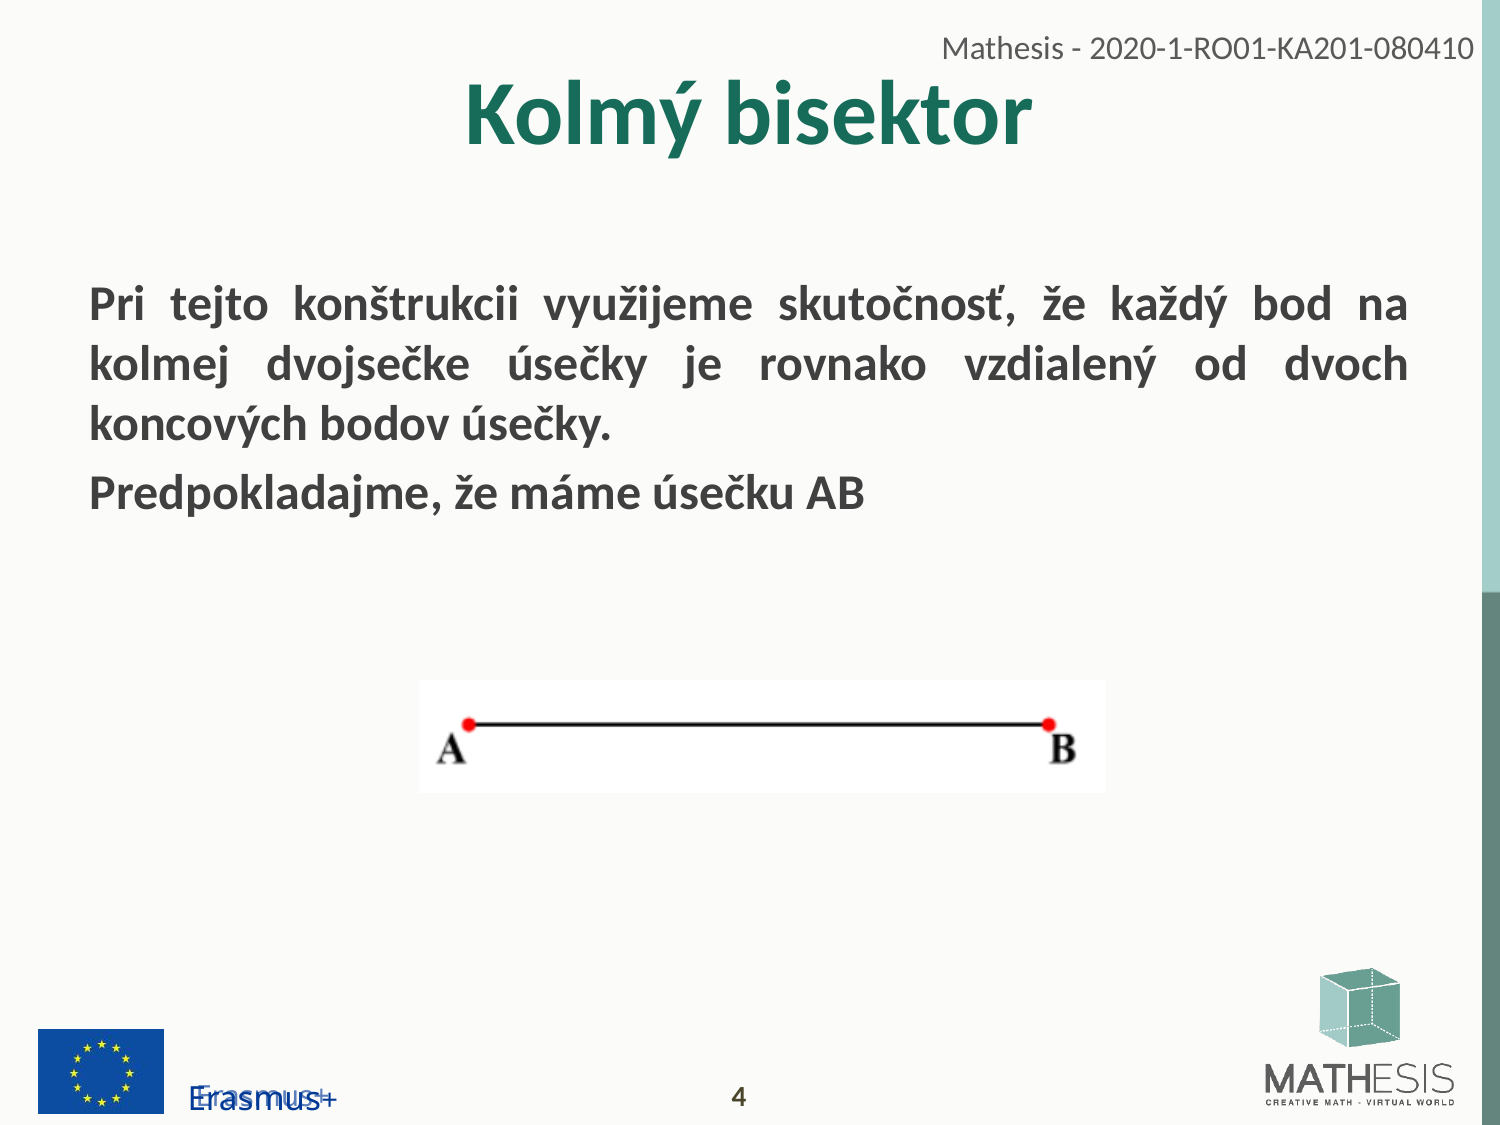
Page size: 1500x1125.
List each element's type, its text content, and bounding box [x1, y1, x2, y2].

list Pri tejto konštrukcii využijeme skutočnosť, že každý bod na kolmej dvojsečke úsečky je rovnako vzdialený od dvoch koncových bodov úsečky. Predpokladajme, že máme úsečku AB [75, 262, 1425, 1005]
title Kolmý bisektor [75, 45, 1425, 233]
picture [418, 680, 1106, 794]
picture [38, 1029, 164, 1114]
